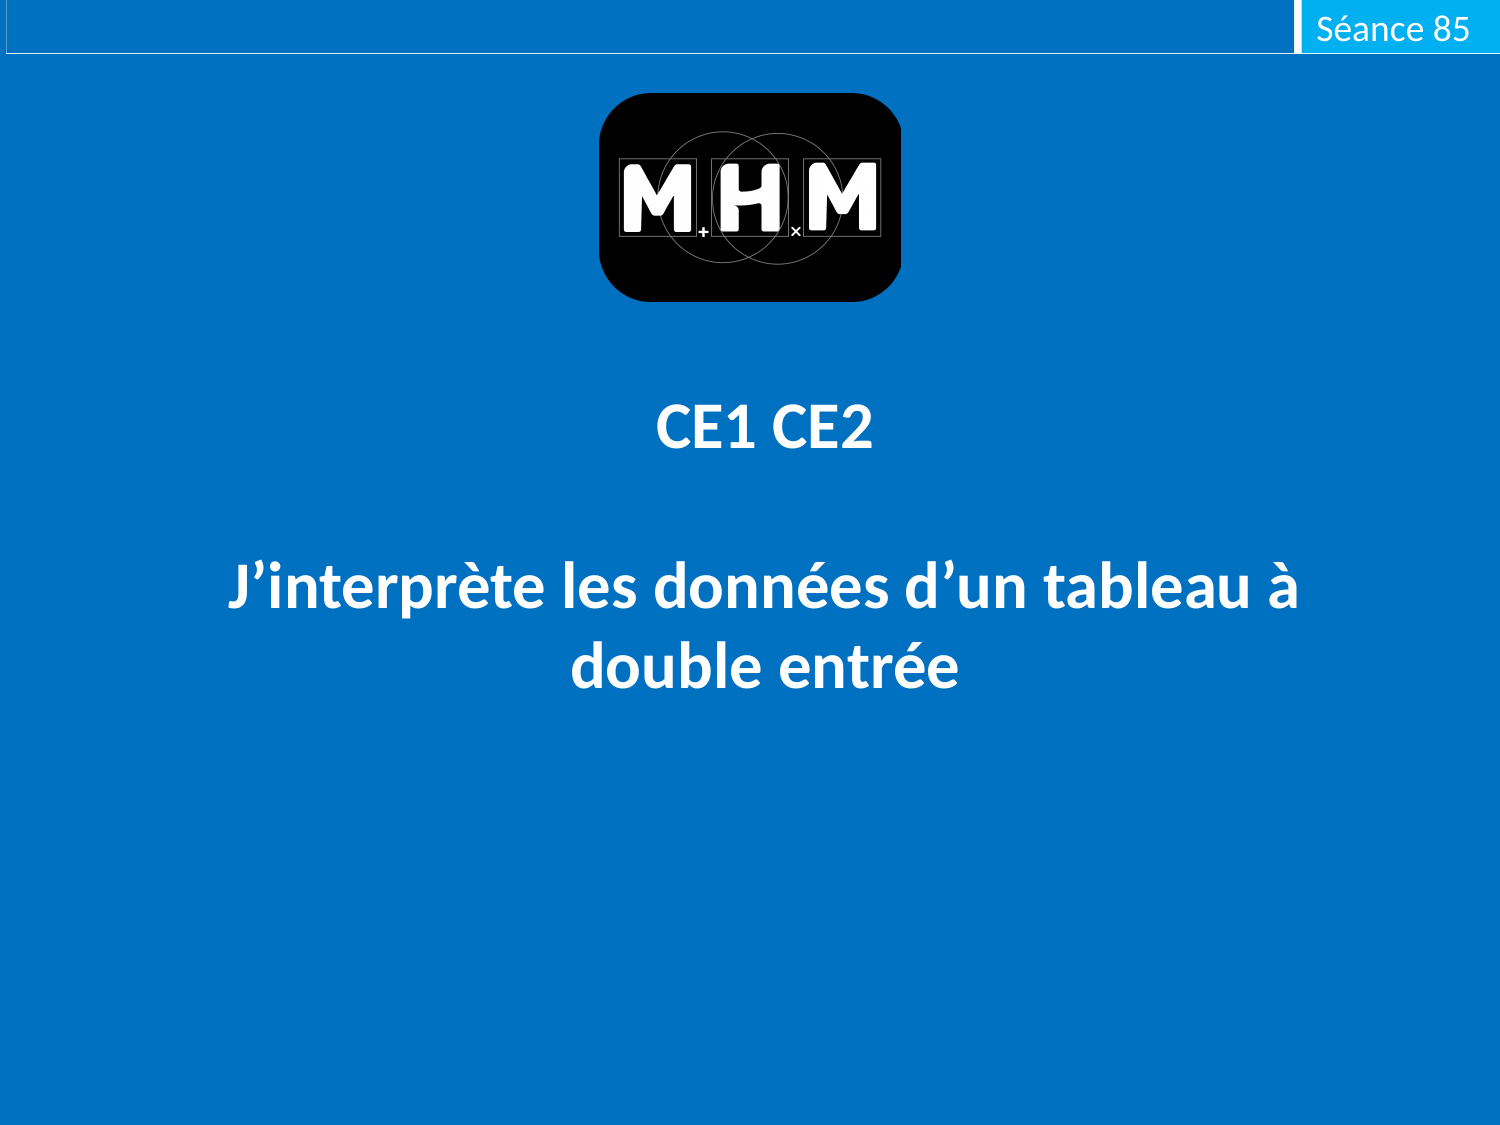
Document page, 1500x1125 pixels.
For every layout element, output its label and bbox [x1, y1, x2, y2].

text_box [0, 54, 1500, 1125]
